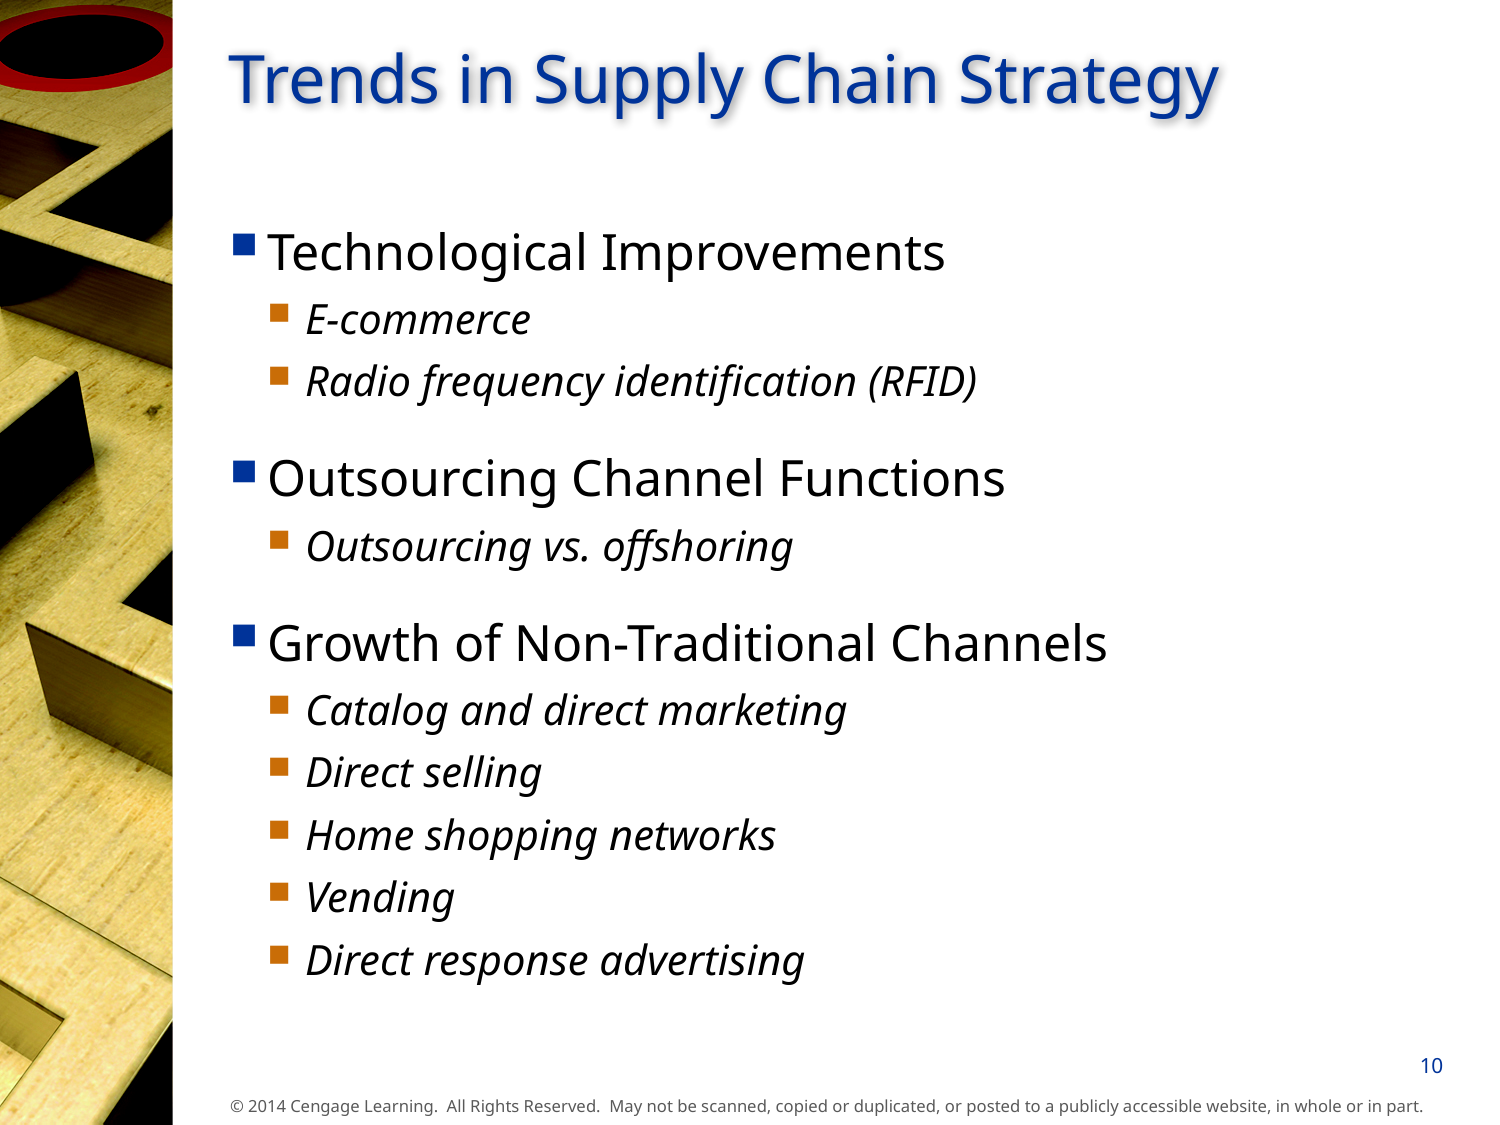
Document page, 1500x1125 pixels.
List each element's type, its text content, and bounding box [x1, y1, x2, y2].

picture [0, 0, 173, 1125]
list Technological Improvements E-commerce Radio frequency identification (RFID) Outsourcing Channel Functions Outsourcing vs. offshoring Growth of Non-Traditional Channels Catalog and direct marketing Direct selling Home shopping networks Vending Direct response advertising [215, 212, 1478, 1037]
title Trends in Supply Chain Strategy [213, 29, 1454, 213]
slide_number 10 [1386, 1037, 1478, 1097]
